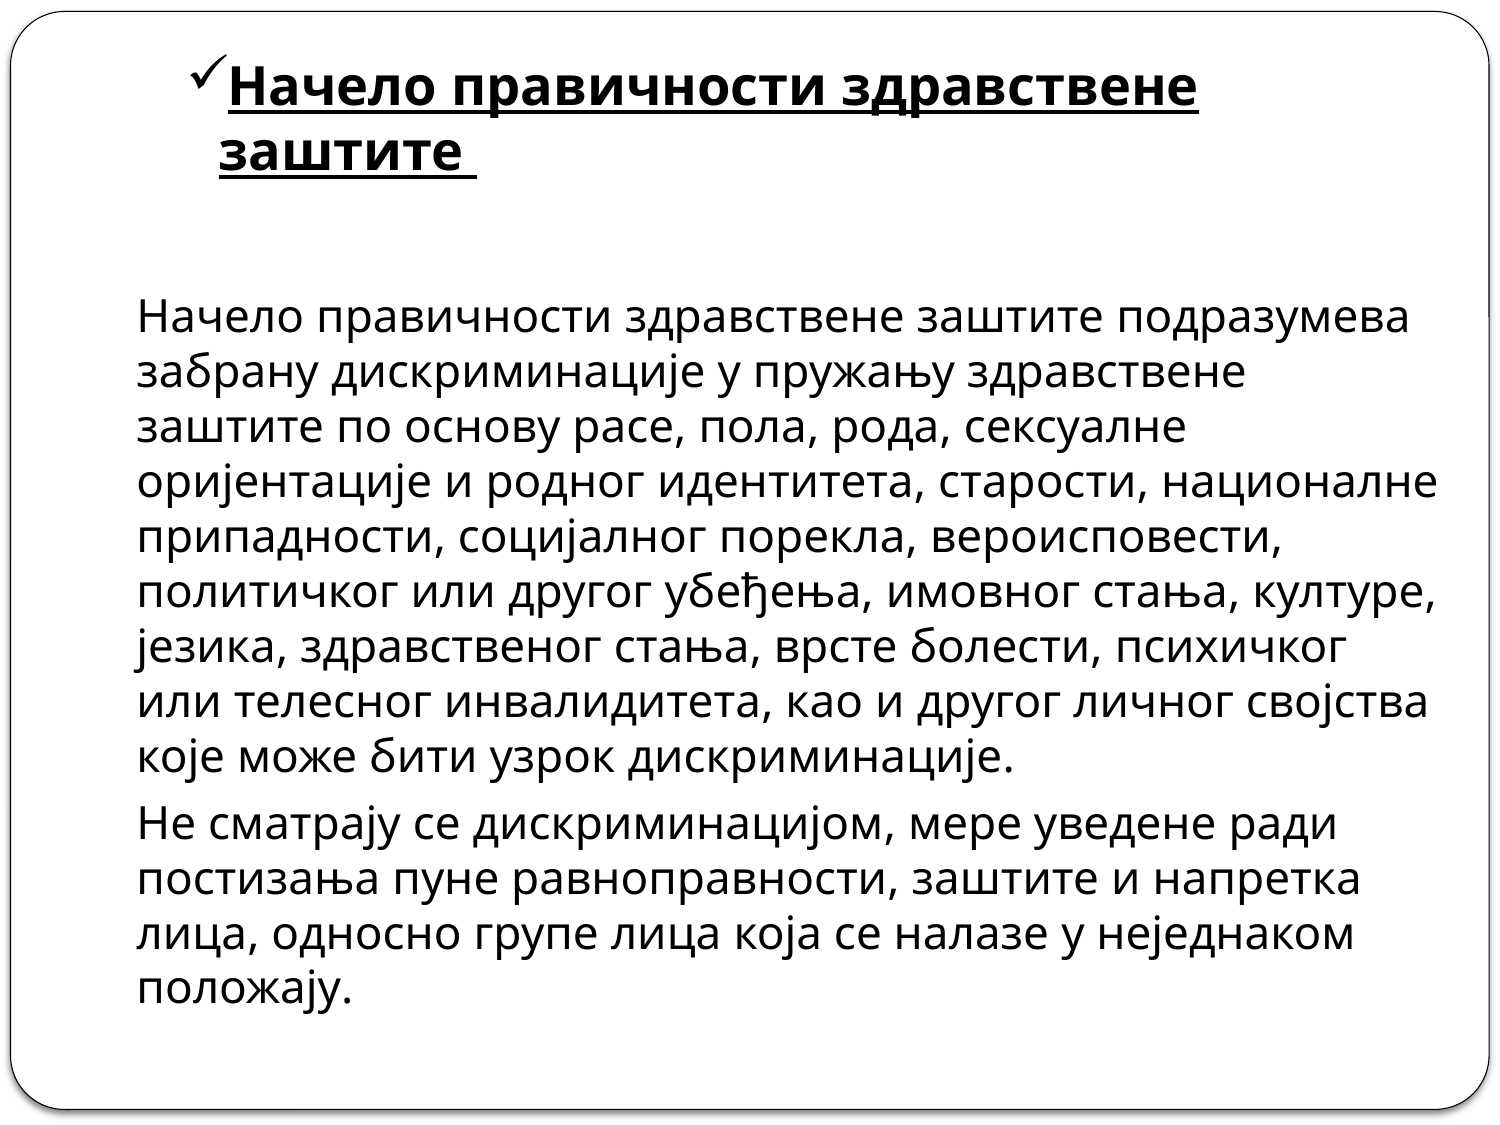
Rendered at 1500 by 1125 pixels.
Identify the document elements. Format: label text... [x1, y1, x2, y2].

title Начело правичности здравствене заштите [171, 42, 1359, 197]
list Начело правичности здравствене заштите подразумева забрану дискриминације у пружању здравствене заштите по основу расе, пола, рода, сексуалне оријентације и родног идентитета, старости, националне припадности, социјалног порекла, вероисповести, политичког или другог убеђења, имовног стања, културе, језика, здравственог стања, врсте болести, психичког или телесног инвалидитета, као и другог личног својства које може бити узрок дискриминације. Не сматрају се дискриминацијом, мере уведене ради постизања пуне равноправности, заштите и напретка лица, односно групе лица која се налазе у неједнаком положају. [76, 278, 1459, 1074]
